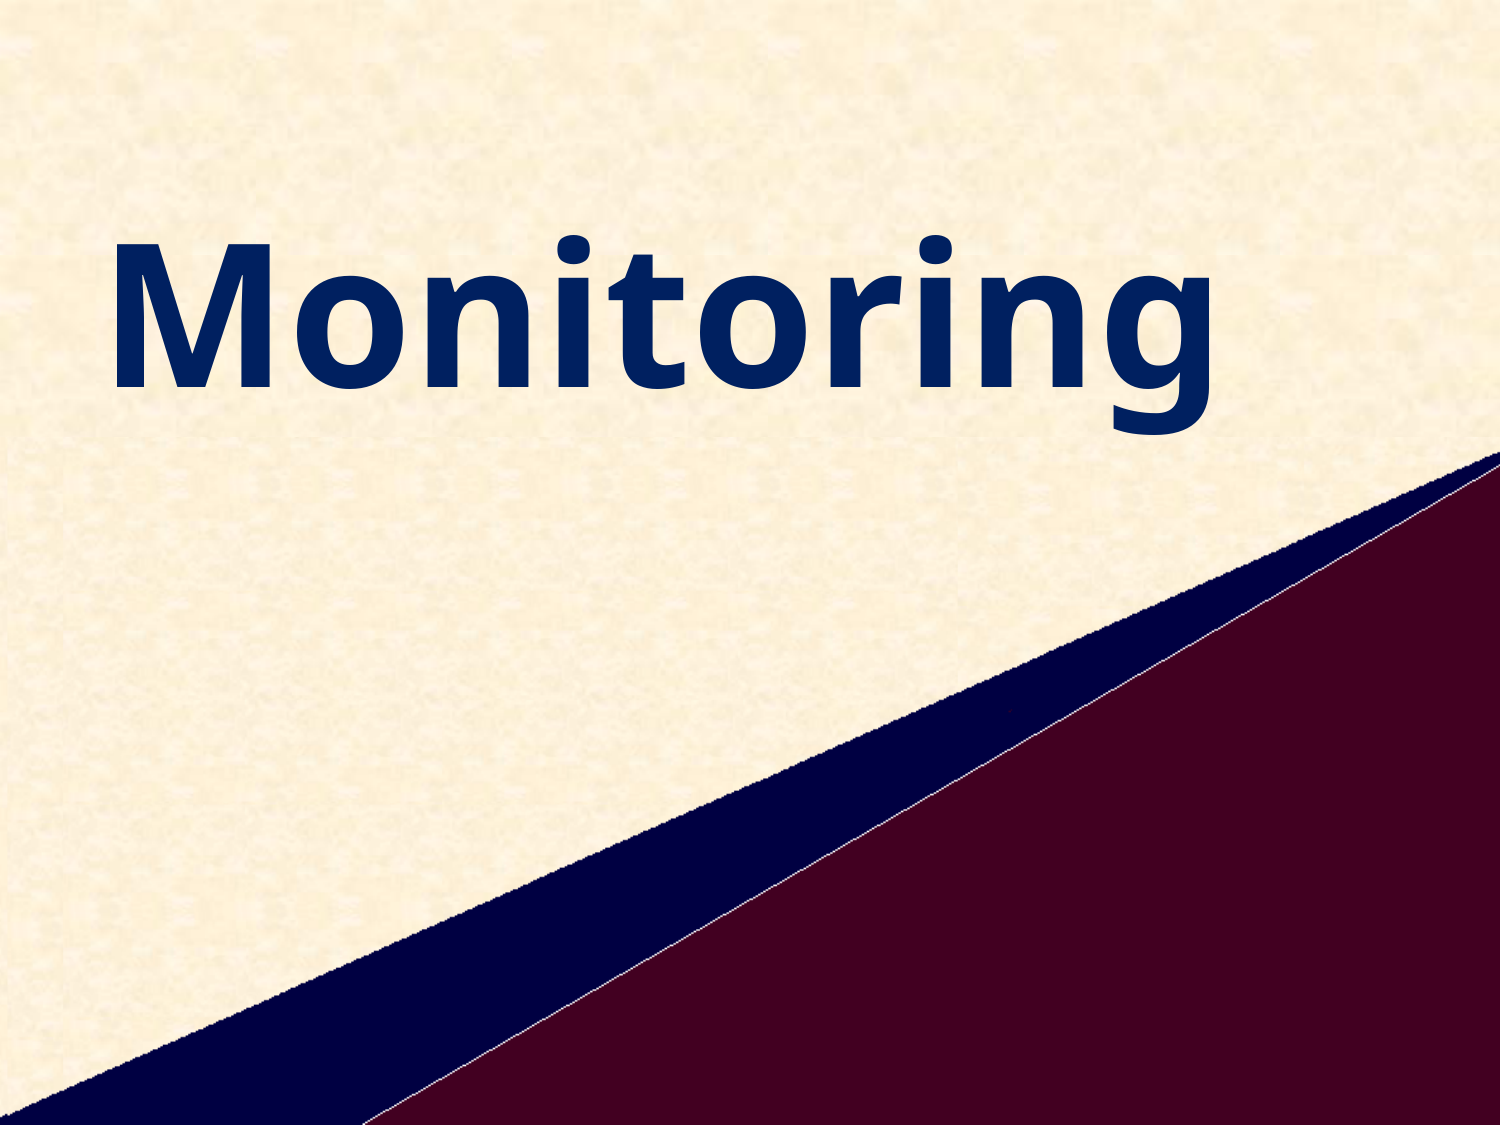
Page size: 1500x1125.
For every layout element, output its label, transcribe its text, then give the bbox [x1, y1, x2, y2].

picture [0, 0, 1500, 1125]
text_box Monitoring [99, 187, 1400, 425]
